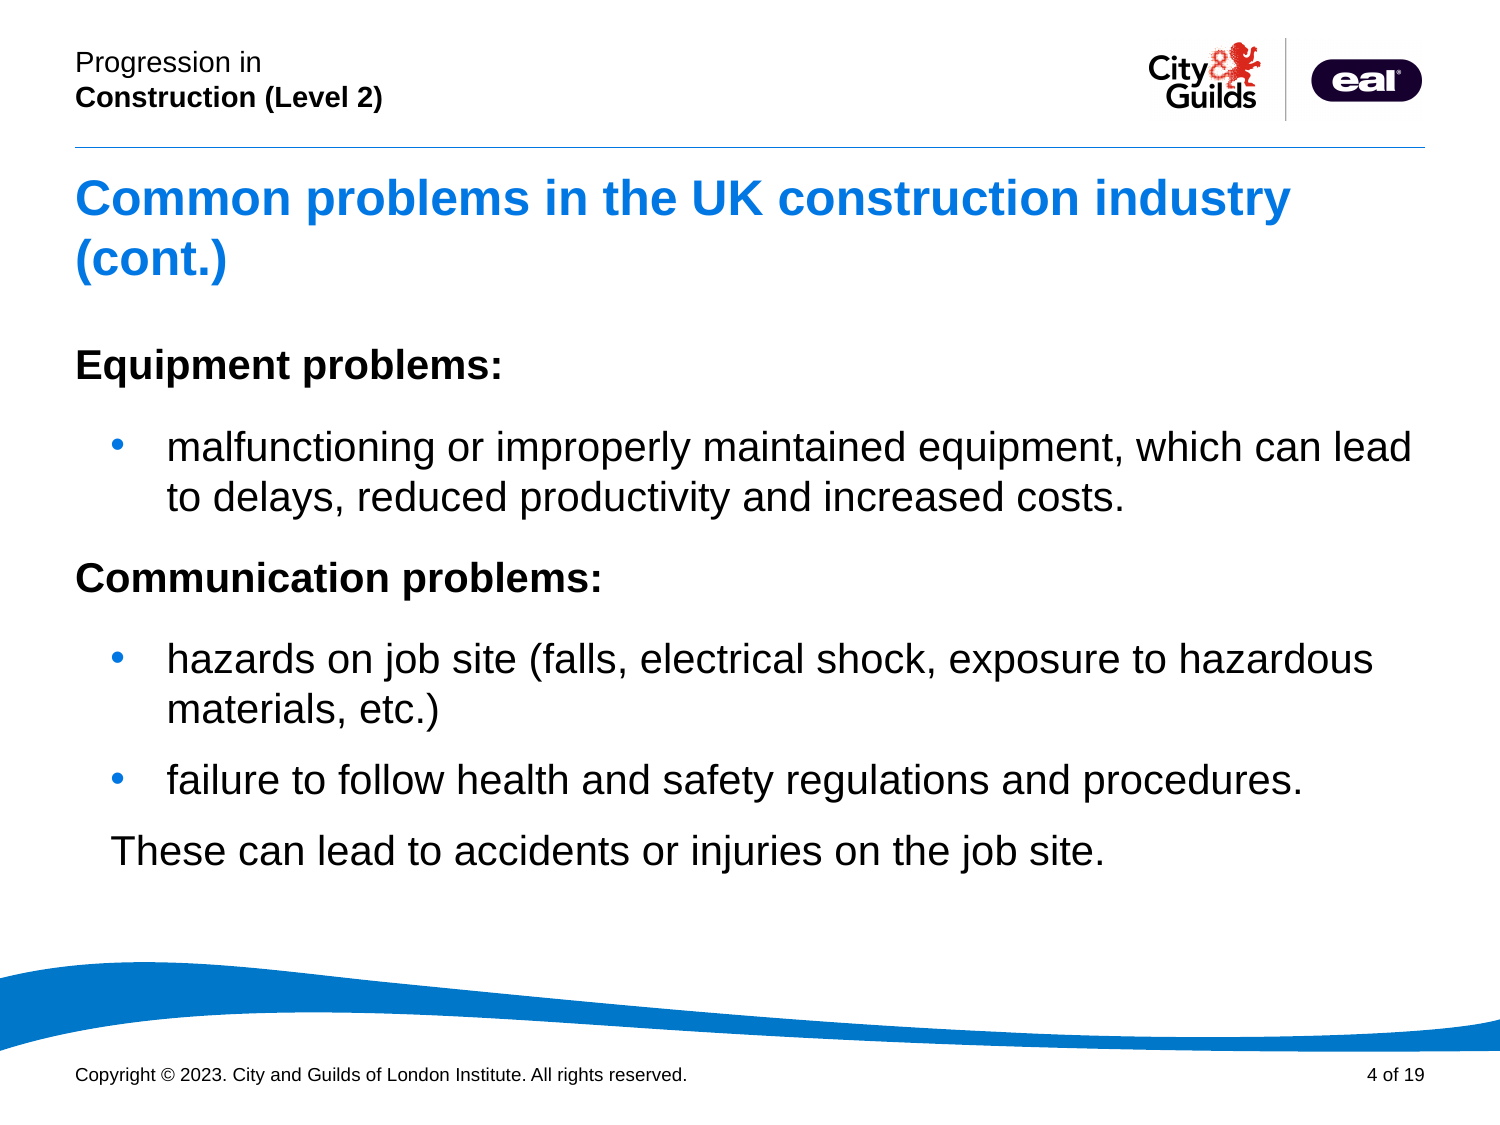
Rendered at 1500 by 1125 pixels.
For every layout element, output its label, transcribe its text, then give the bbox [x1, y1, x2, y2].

title Common problems in the UK construction industry (cont.) [74, 165, 1426, 229]
picture [1149, 38, 1422, 121]
list Equipment problems: malfunctioning or improperly maintained equipment, which can lead to delays, reduced productivity and increased costs. Communication problems: hazards on job site (falls, electrical shock, exposure to hazardous materials, etc.) failure to follow health and safety regulations and procedures. These can lead to accidents or injuries on the job site. [74, 337, 1426, 946]
